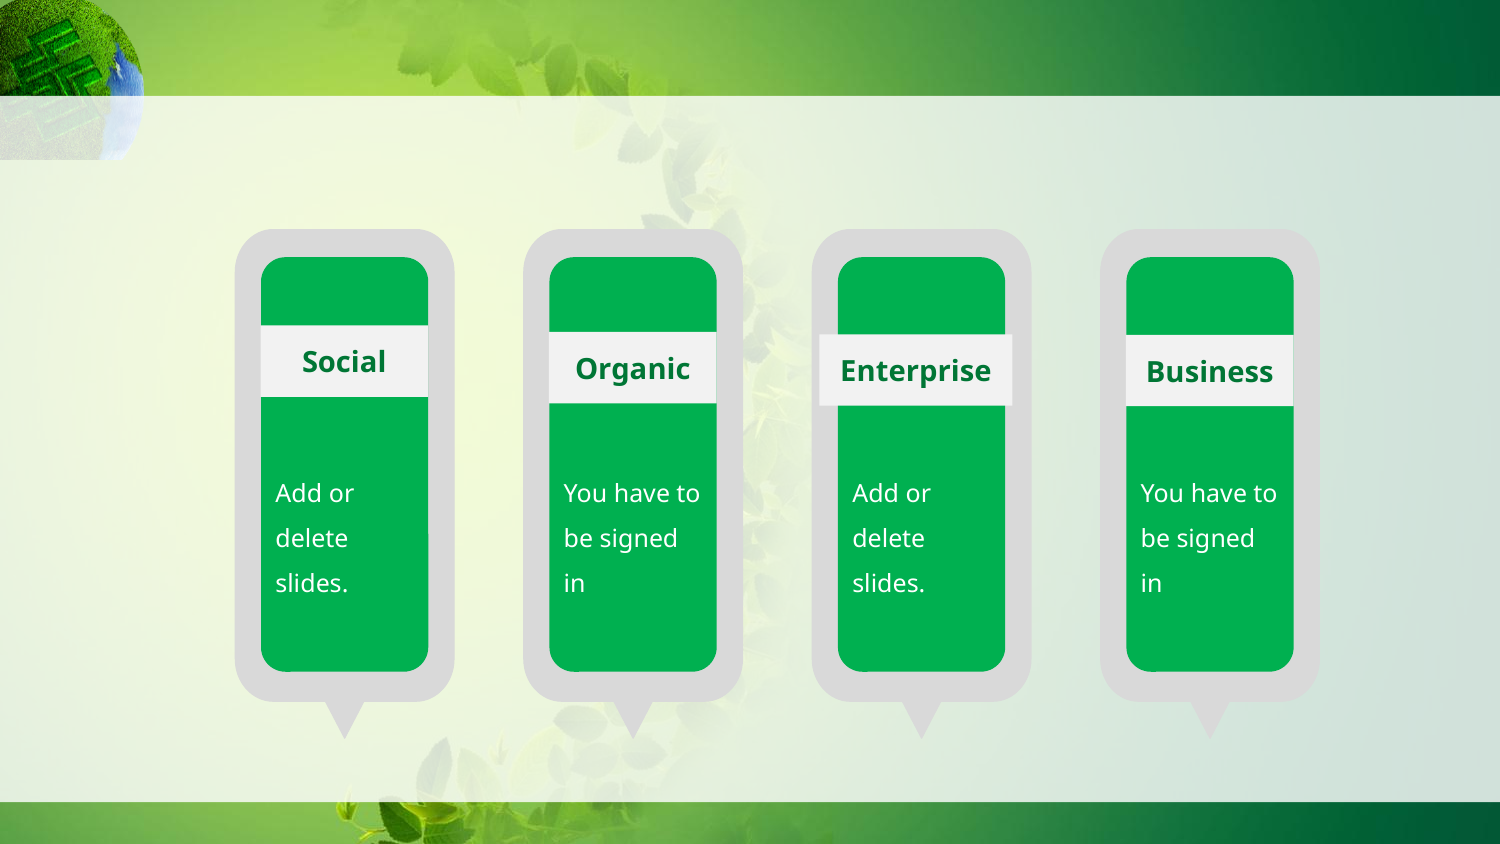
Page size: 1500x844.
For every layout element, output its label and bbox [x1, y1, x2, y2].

text_box [523, 229, 743, 739]
picture [0, 0, 1500, 95]
text_box [235, 229, 455, 739]
text_box [811, 229, 1032, 739]
picture [0, 803, 1500, 844]
text_box [1100, 229, 1320, 739]
